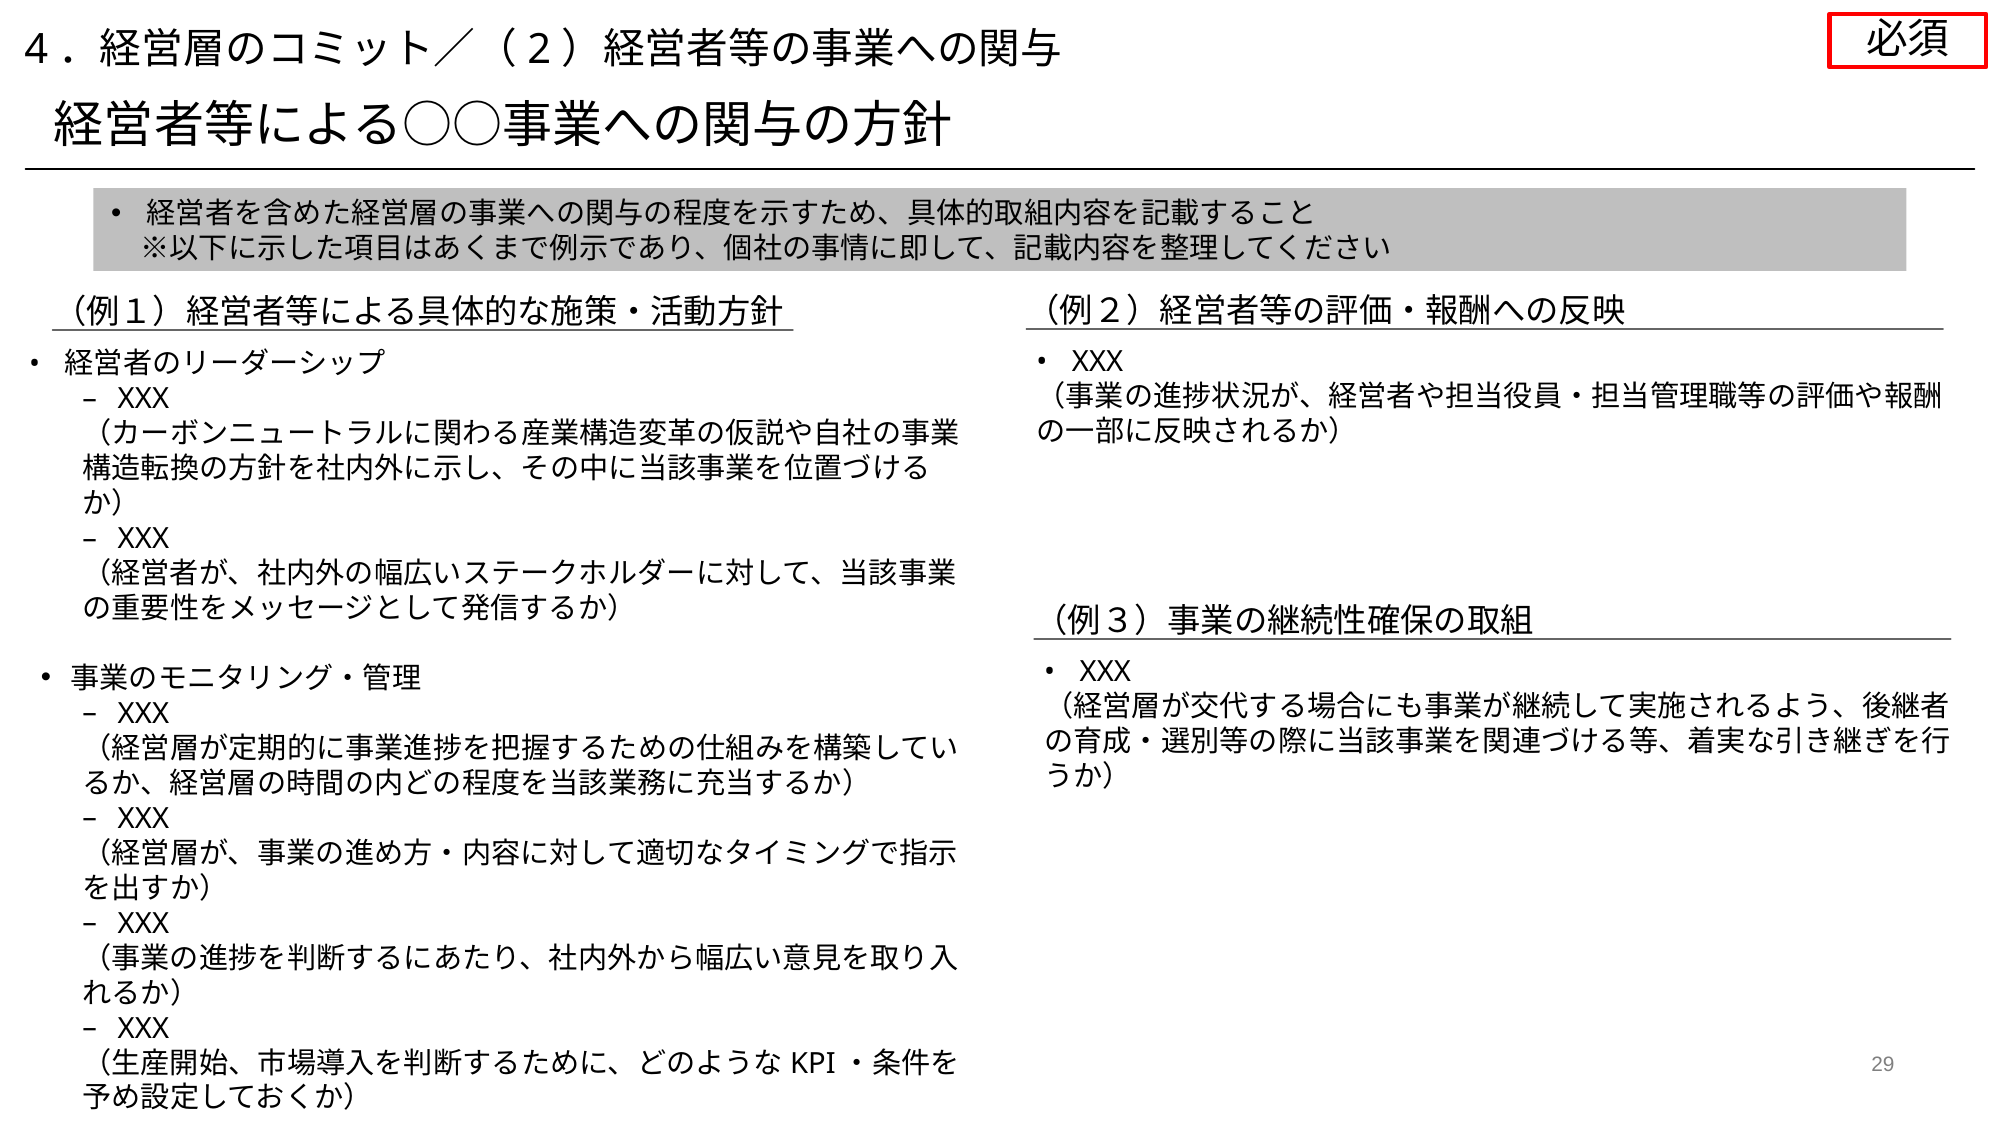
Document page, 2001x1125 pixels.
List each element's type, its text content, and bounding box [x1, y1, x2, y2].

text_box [1026, 281, 1944, 330]
text_box 必須 [1829, 13, 1986, 68]
text_box 4．経営層のコミット／（2）経営者等の事業への関与 [24, 28, 1974, 74]
text_box XXX （経営層が交代する場合にも事業が継続して実施されるよう、後継者の育成・選別等の際に当該事業を関連づける等、着実な引き継ぎを行うか） [1026, 652, 1955, 788]
text_box 経営者等による○○事業への関与の方針 [53, 99, 1899, 154]
text_box 経営者を含めた経営層の事業への関与の程度を示すため、具体的取組内容を記載すること ※以下に示した項目はあくまで例示であり、個社の事情に即して、記載内容を整理してください [93, 188, 1907, 271]
text_box 経営者のリーダーシップ XXX （カーボンニュートラルに関わる産業構造変革の仮説や自社の事業構造転換の方針を社内外に示し、その中に当該事業を位置づけるか） XXX （経営者が、社内外の幅広いステークホルダーに対して、当該事業の重要性をメッセージとして発信するか） 事業のモニタリング・管理 XXX （経営層が定期的に事業進捗を把握するための仕組みを構築しているか、経営層の時間の内どの程度を当該業務に充当するか） XXX （経営層が、事業の進め方・内容に対して適切なタイミングで指示を出すか） XXX （事業の進捗を判断するにあたり、社内外から幅広い意見を取り入れるか） XXX （生産開始、市場導入を判断するために、どのようなKPI・条件を予め設定しておくか） [11, 344, 986, 1112]
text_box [52, 282, 794, 331]
text_box XXX （事業の進捗状況が、経営者や担当役員・担当管理職等の評価や報酬の一部に反映されるか） [1018, 342, 1947, 478]
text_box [1033, 591, 1952, 640]
